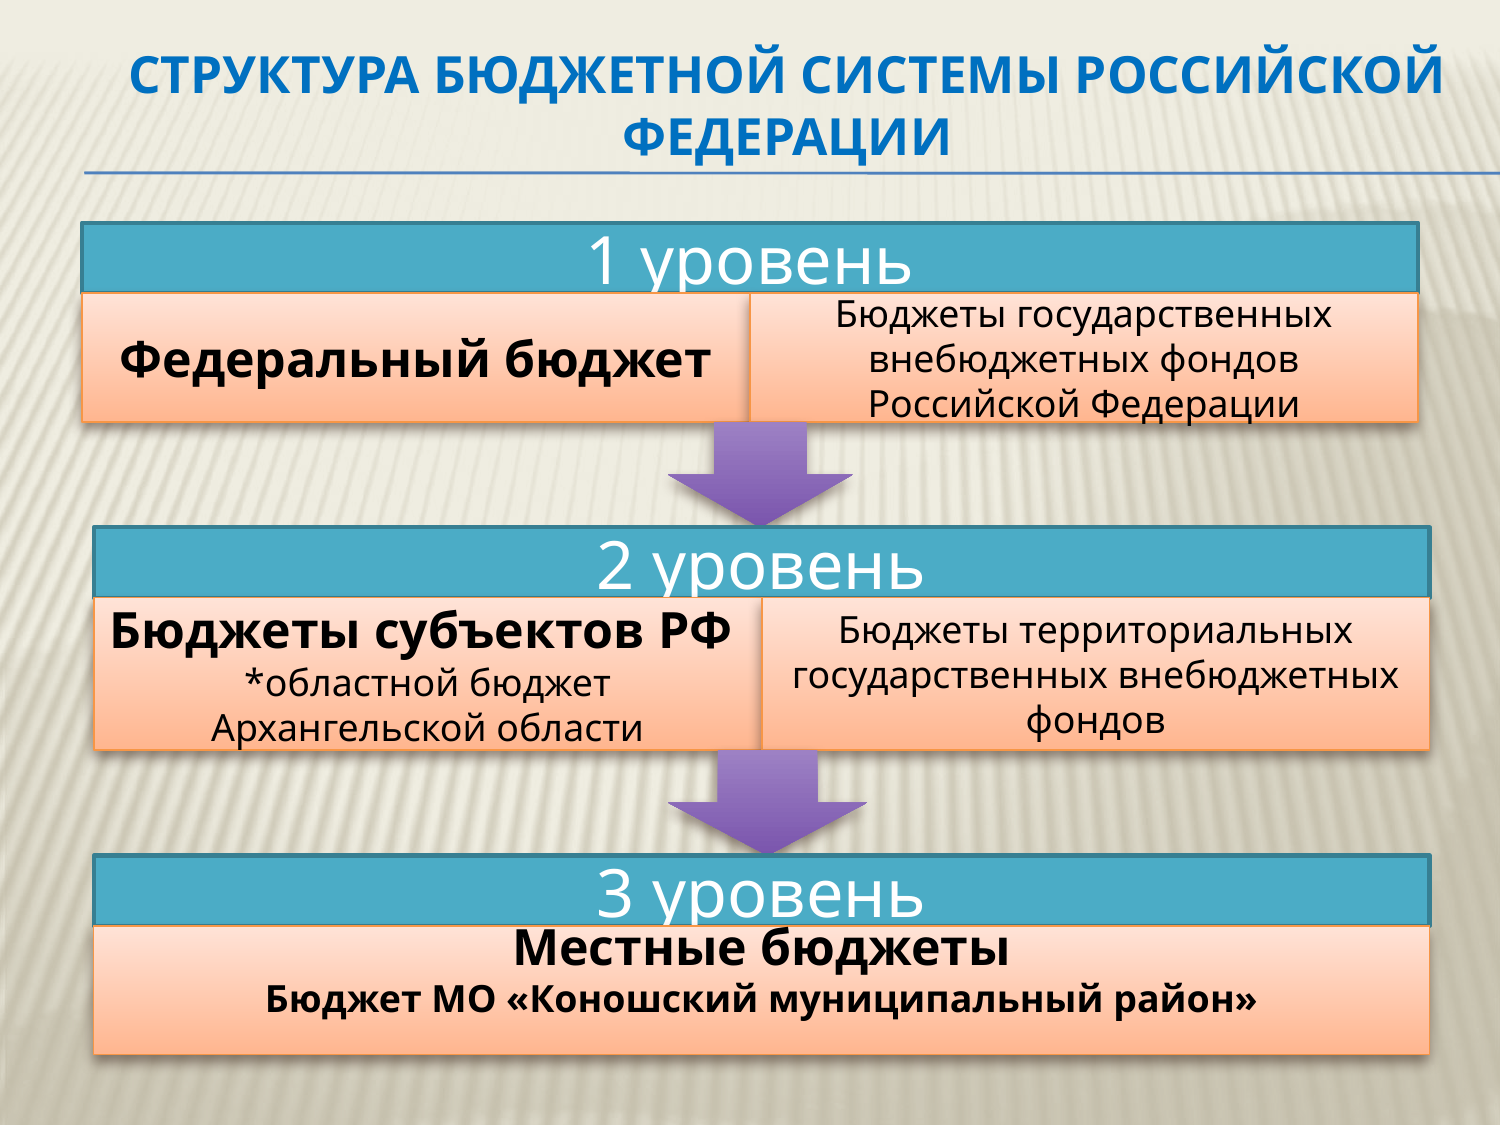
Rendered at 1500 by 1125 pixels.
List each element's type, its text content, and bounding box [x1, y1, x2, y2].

text_box [667, 749, 868, 853]
text_box Местные бюджеты Бюджет МО «Коношский муниципальный район» [93, 925, 1430, 1055]
text_box 2 уровень [92, 525, 1432, 597]
text_box Бюджеты территориальных государственных внебюджетных фондов [761, 597, 1430, 751]
text_box [667, 421, 853, 525]
text_box Бюджеты субъектов РФ *областной бюджет Архангельской области [93, 597, 759, 751]
text_box 1 уровень [80, 221, 1420, 293]
text_box Бюджеты государственных внебюджетных фондов Российской Федерации [749, 292, 1419, 423]
text_box Федеральный бюджет [81, 292, 747, 423]
text_box 3 уровень [92, 853, 1432, 926]
title СТРУКТУРА БЮДЖЕТНОЙ СИСТЕМЫ РОССИЙСКОЙ ФЕДЕРАЦИИ [75, 35, 1500, 174]
